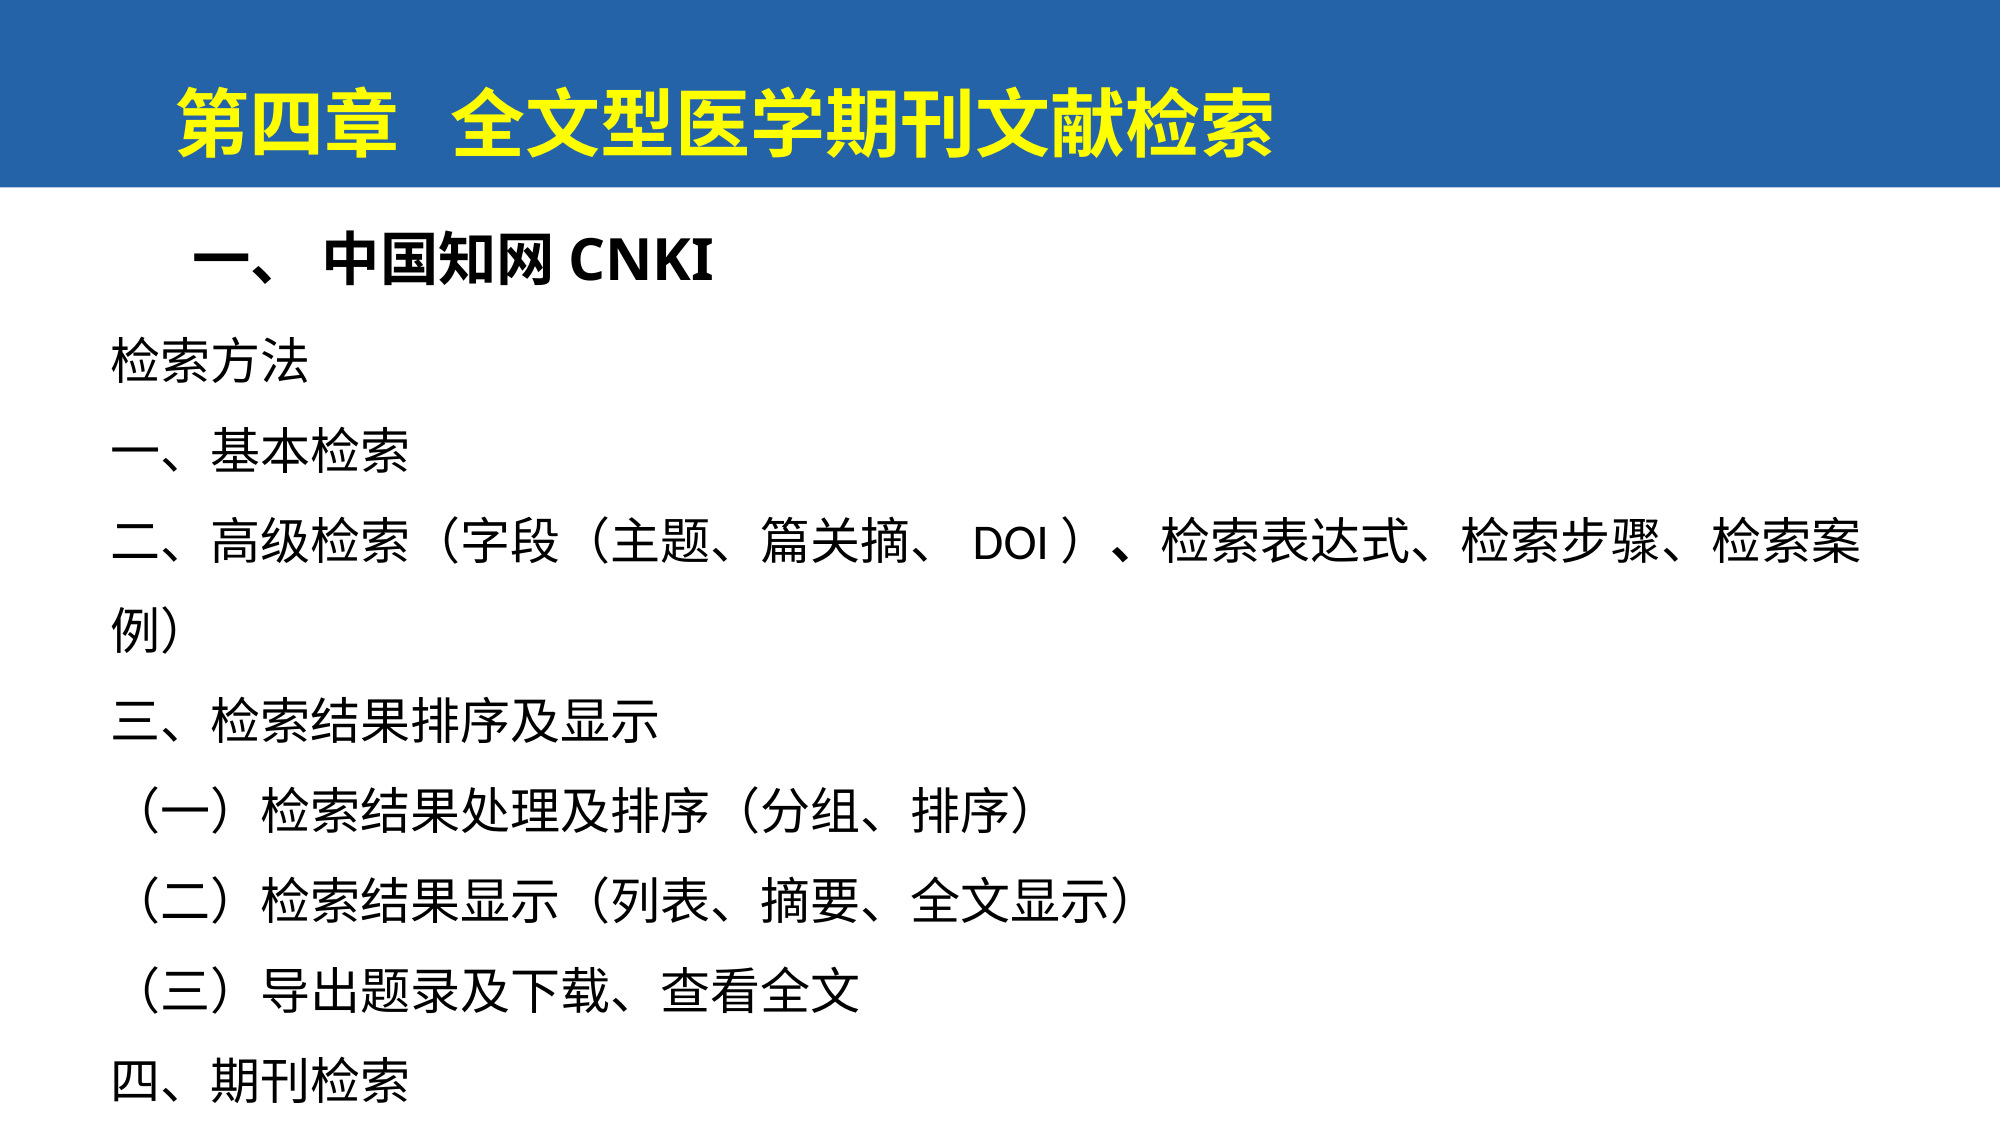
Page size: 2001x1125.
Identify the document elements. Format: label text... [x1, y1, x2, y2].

text_box 第四章 全文型医学期刊文献检索 [159, 24, 1467, 175]
text_box 检索方法 一、基本检索 二、高级检索（字段（主题、篇关摘、DOI）、检索表达式、检索步骤、检索案例） 三、检索结果排序及显示 （一）检索结果处理及排序（分组、排序） （二）检索结果显示（列表、摘要、全文显示） （三）导出题录及下载、查看全文 四、期刊检索 五、学位论文 [95, 291, 1942, 1125]
text_box [0, 0, 2000, 188]
text_box 一、 中国知网CNKI [177, 222, 730, 301]
